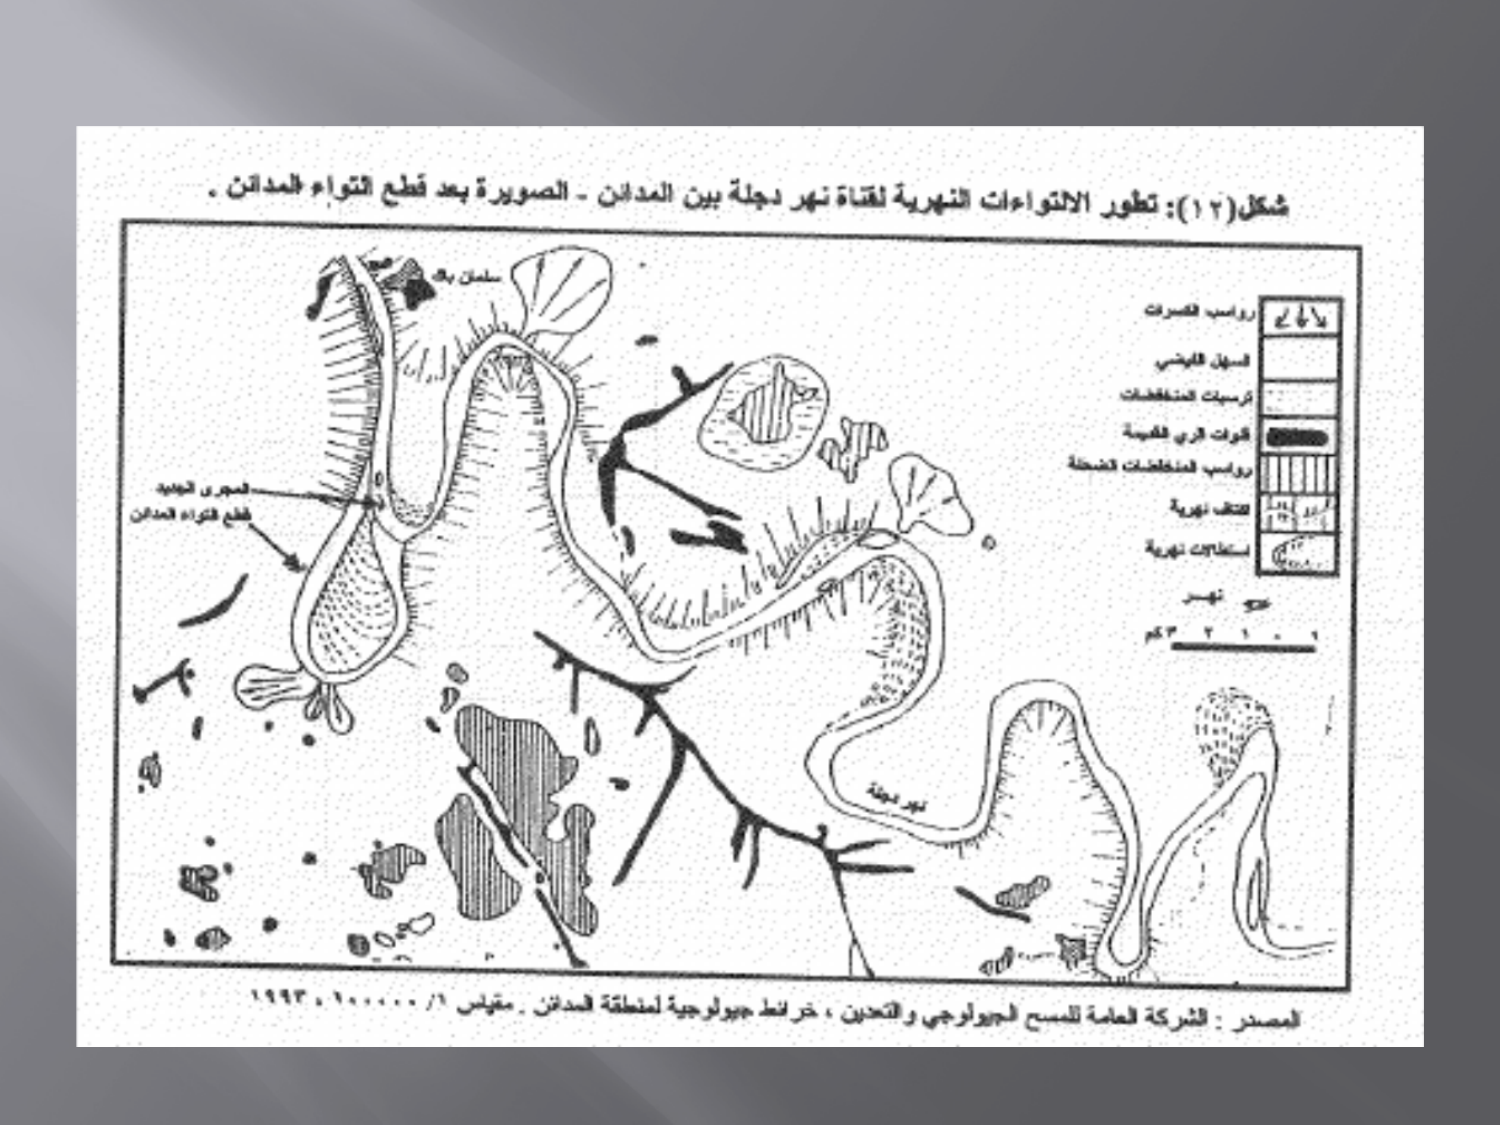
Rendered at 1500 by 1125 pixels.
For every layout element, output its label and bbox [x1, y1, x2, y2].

picture [78, 0, 1423, 1125]
